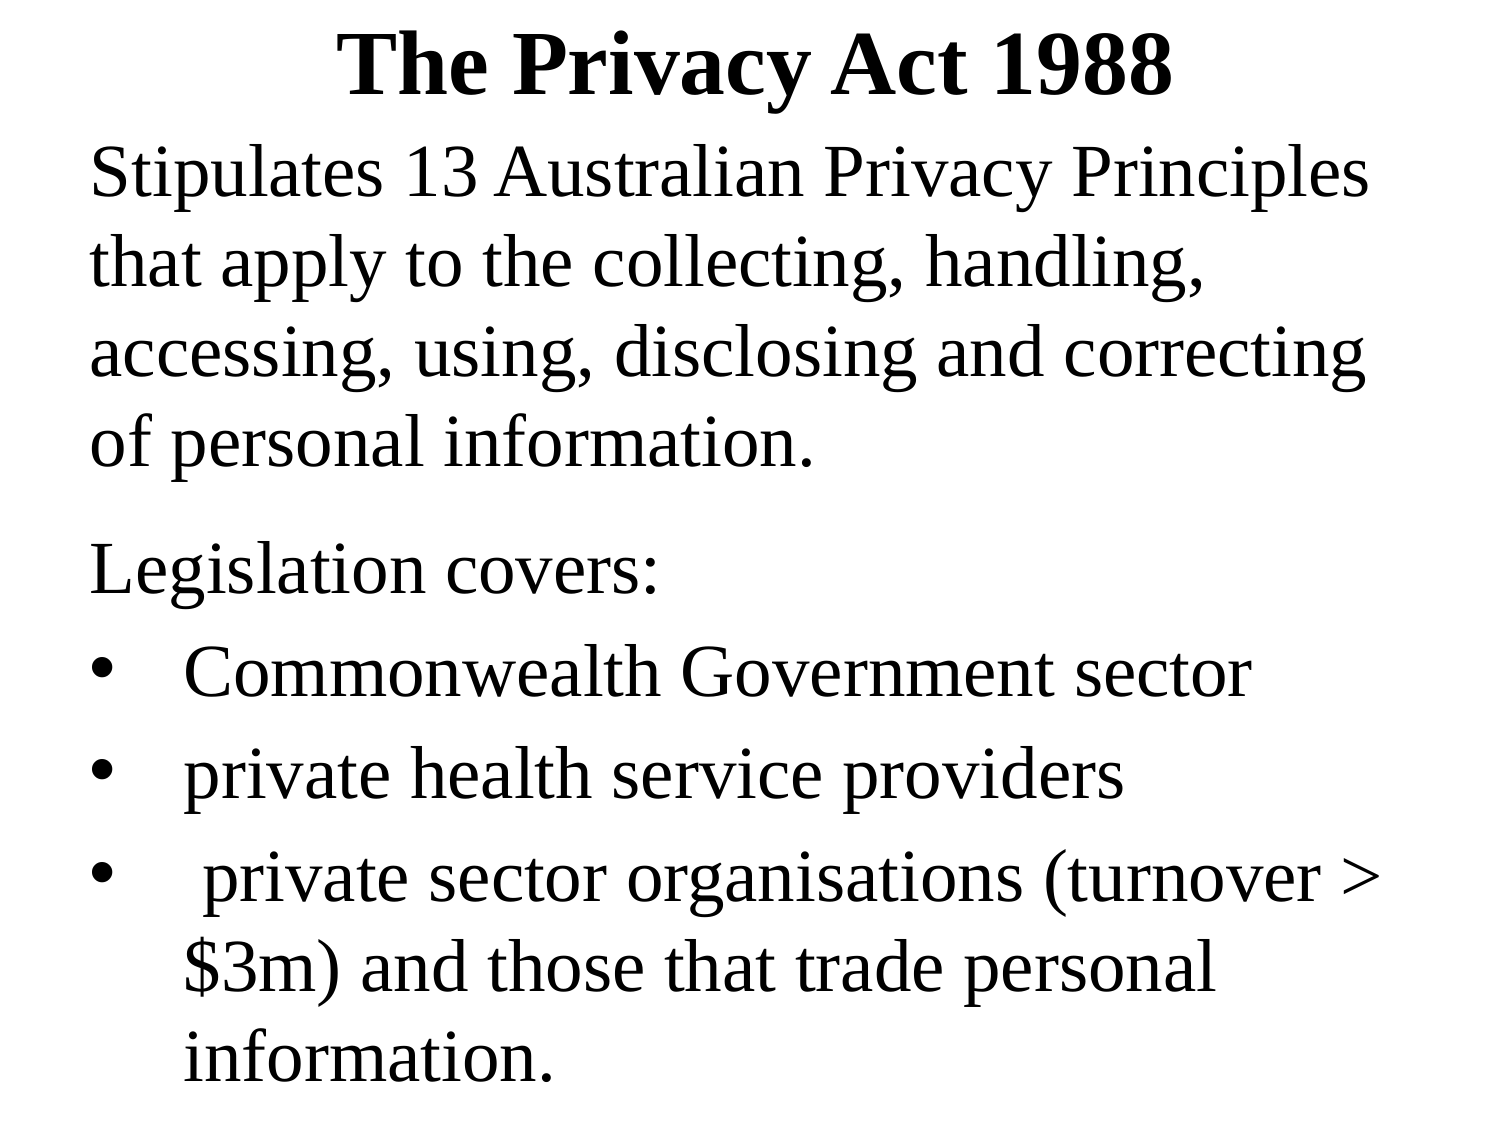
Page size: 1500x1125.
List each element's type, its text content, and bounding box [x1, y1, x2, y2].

text_box The Privacy Act 1988 [74, 0, 1438, 121]
text_box Stipulates 13 Australian Privacy Principles that apply to the collecting, handling, accessing, using, disclosing and correcting of personal information. Legislation covers: Commonwealth Government sector private health service providers private sector organisations (turnover > $3m) and those that trade personal information. [74, 121, 1425, 1125]
